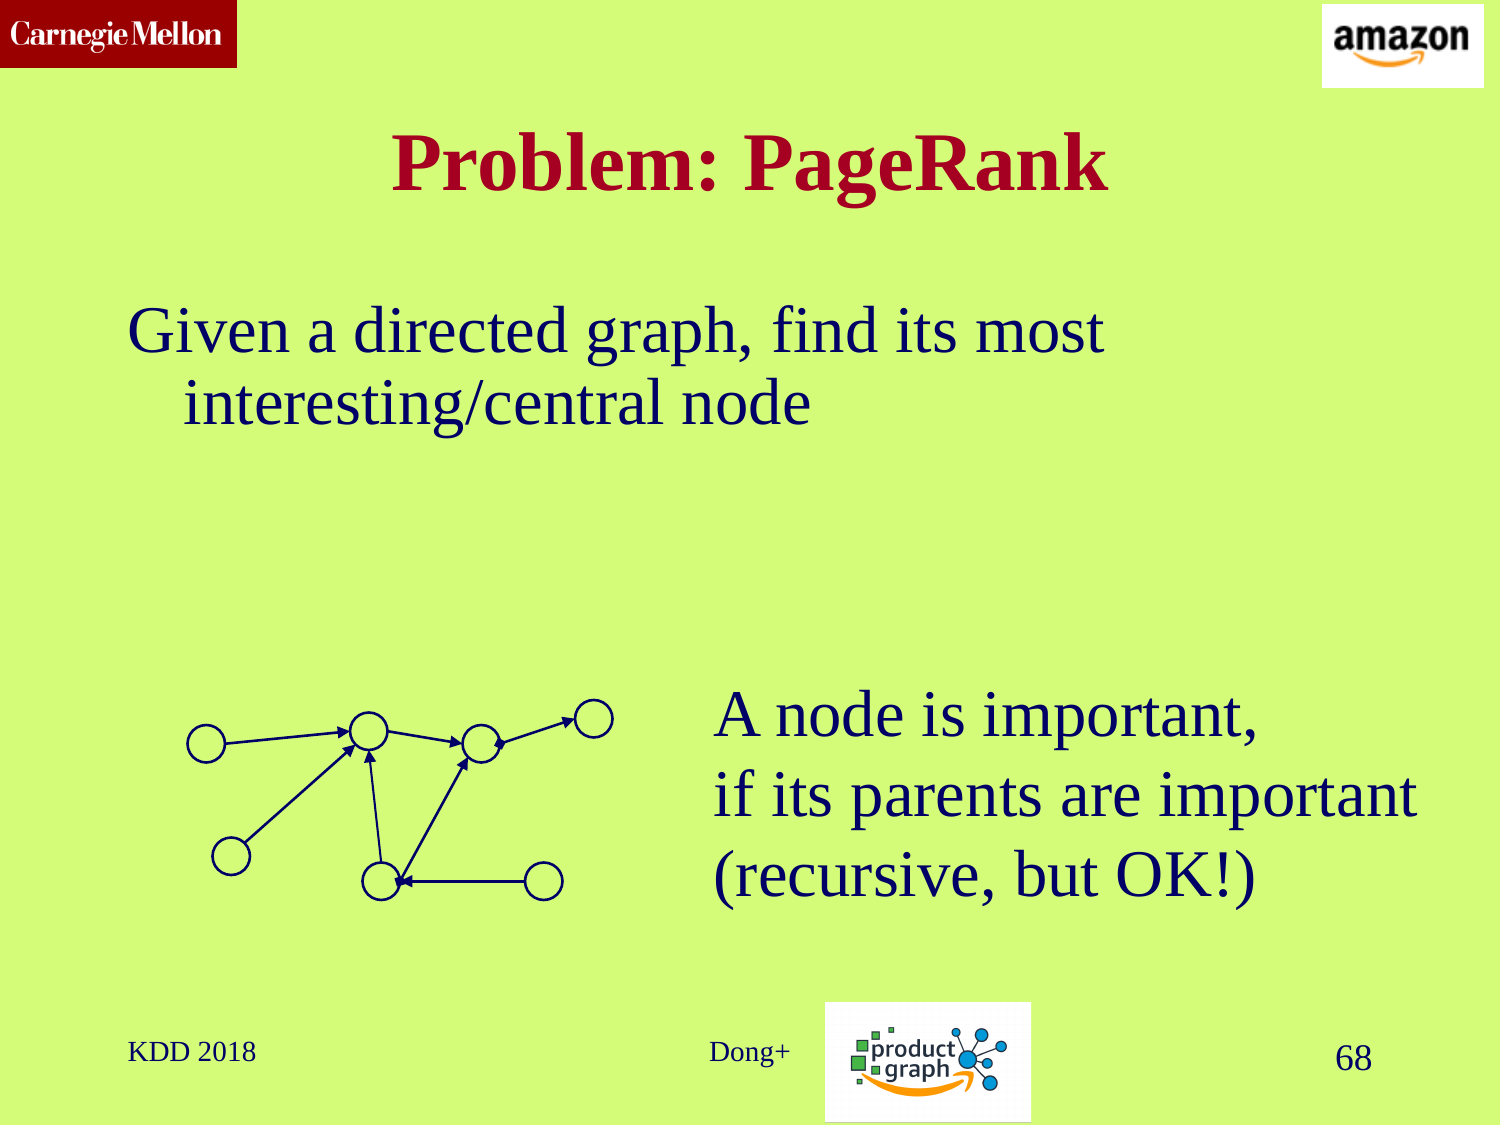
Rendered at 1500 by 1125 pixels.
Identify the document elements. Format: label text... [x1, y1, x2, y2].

text_box [575, 699, 613, 738]
footer Dong+ [512, 1024, 988, 1101]
picture [1322, 4, 1484, 88]
picture [0, 0, 237, 68]
text_box [212, 837, 250, 876]
list Given a directed graph, find its most interesting/central node [112, 287, 1388, 963]
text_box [388, 730, 462, 744]
slide_number KDD 2018 [400, 883, 517, 889]
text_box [244, 745, 356, 842]
text_box [525, 862, 563, 901]
title Problem: PageRank [112, 99, 1388, 213]
text_box [463, 725, 499, 763]
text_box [226, 730, 349, 744]
slide_number 68 [1074, 1024, 1388, 1101]
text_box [401, 758, 469, 880]
text_box [362, 862, 399, 901]
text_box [500, 718, 574, 744]
text_box [350, 712, 388, 750]
text_box [187, 725, 224, 763]
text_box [368, 751, 382, 862]
slide_number KDD 2018 [112, 1024, 426, 1101]
text_box A node is important, if its parents are important (recursive, but OK!) [698, 661, 1445, 917]
